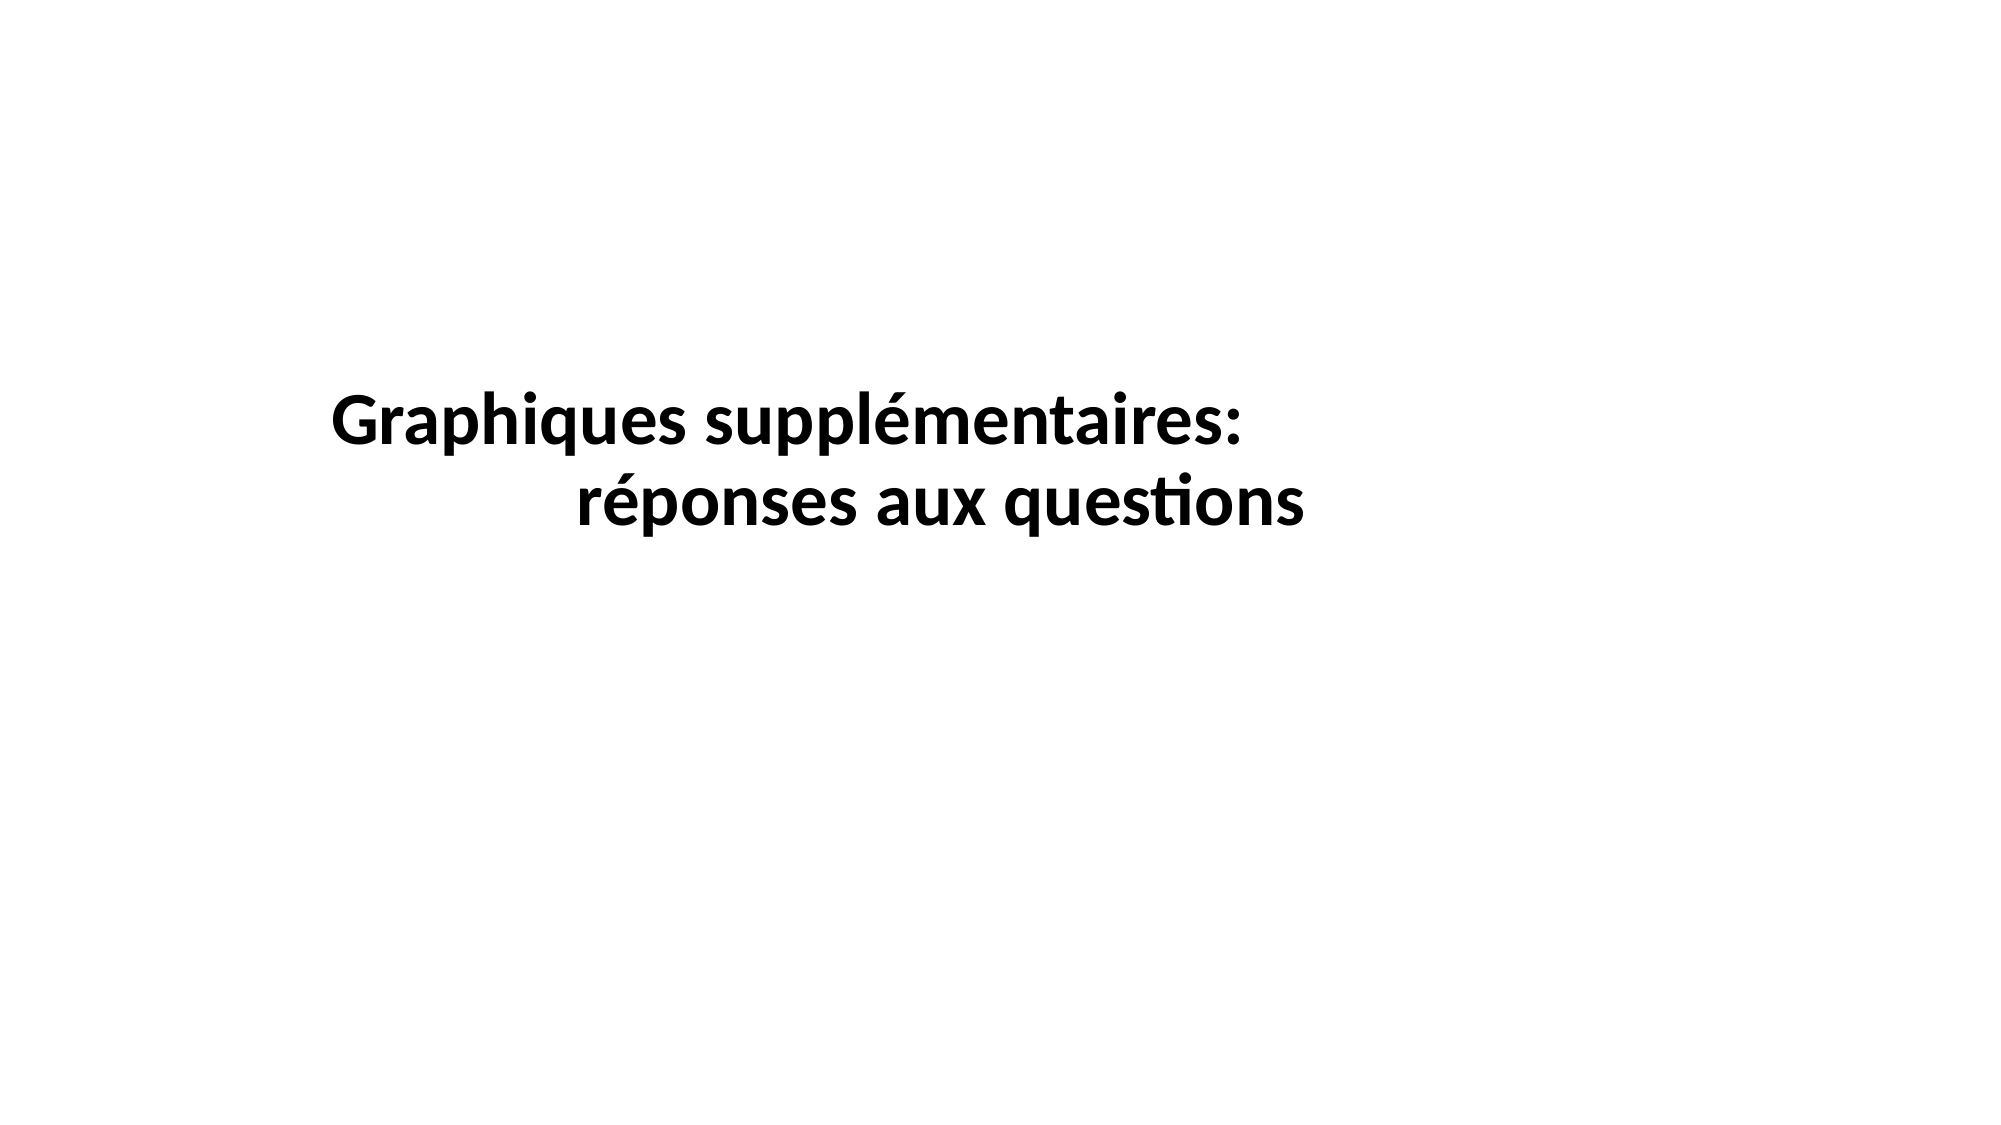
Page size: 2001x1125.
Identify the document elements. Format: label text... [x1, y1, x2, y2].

title Graphiques supplémentaires: réponses aux questions [78, 351, 1804, 570]
